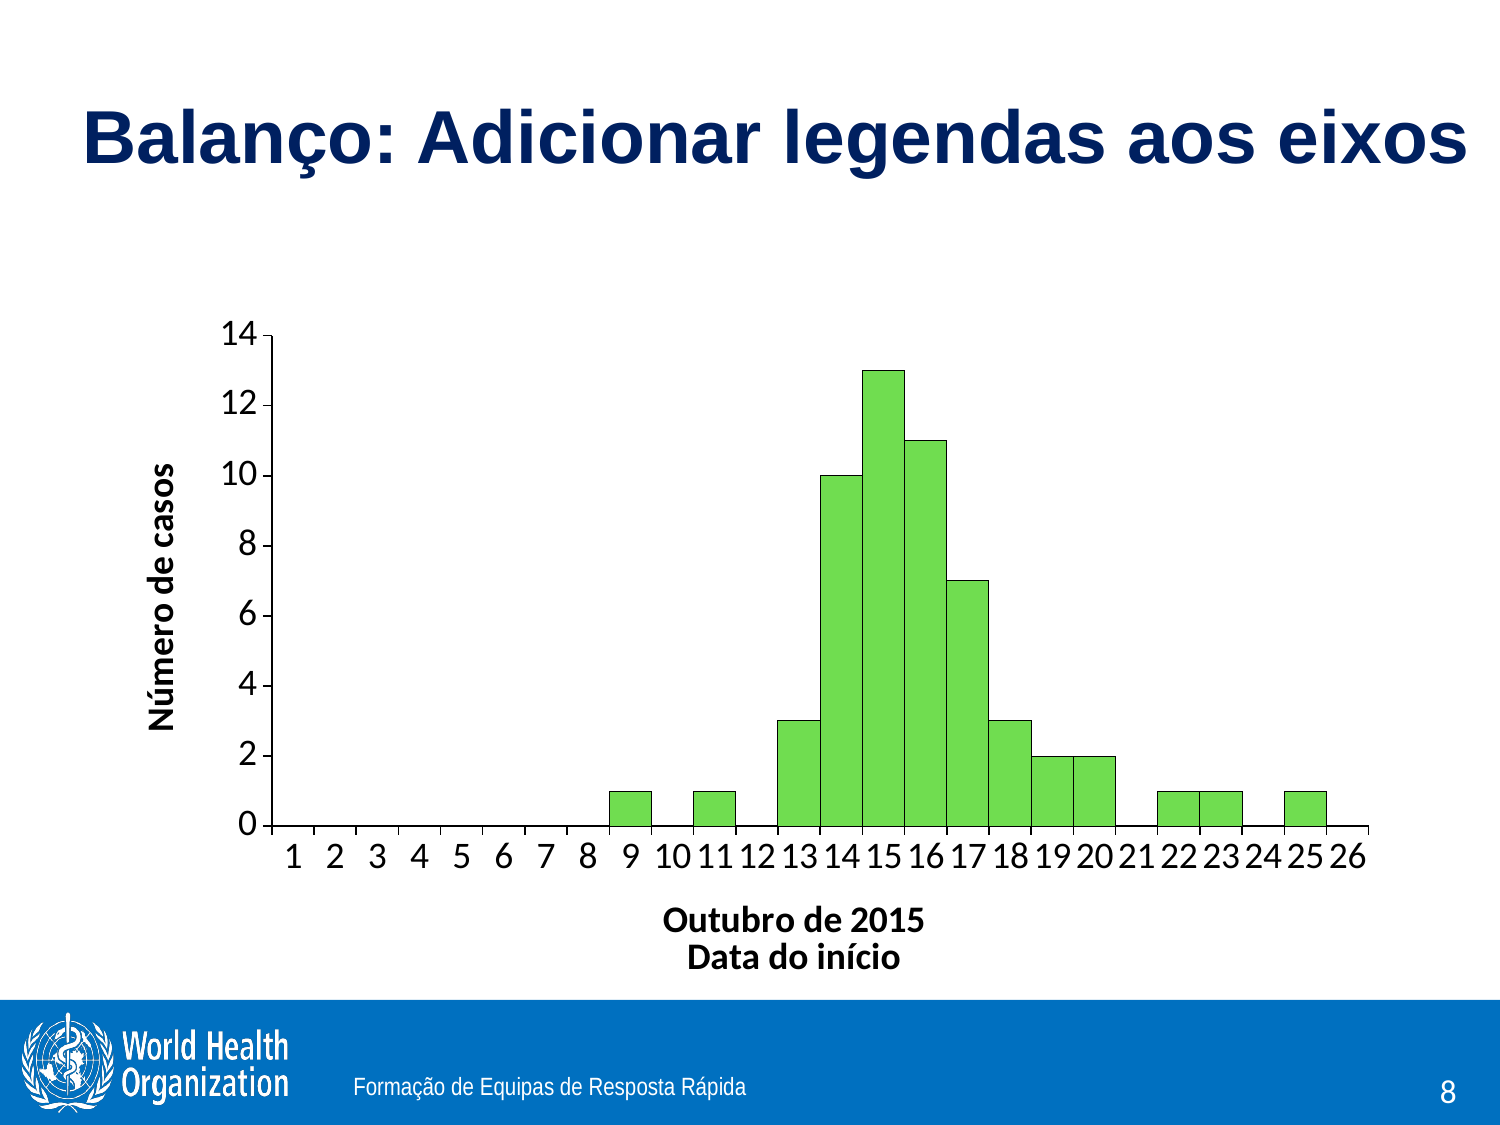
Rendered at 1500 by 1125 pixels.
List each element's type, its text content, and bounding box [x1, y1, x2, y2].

text_box Balanço: Adicionar legendas aos eixos [53, 81, 1500, 244]
picture [21, 1012, 288, 1113]
chart [106, 302, 1395, 1016]
